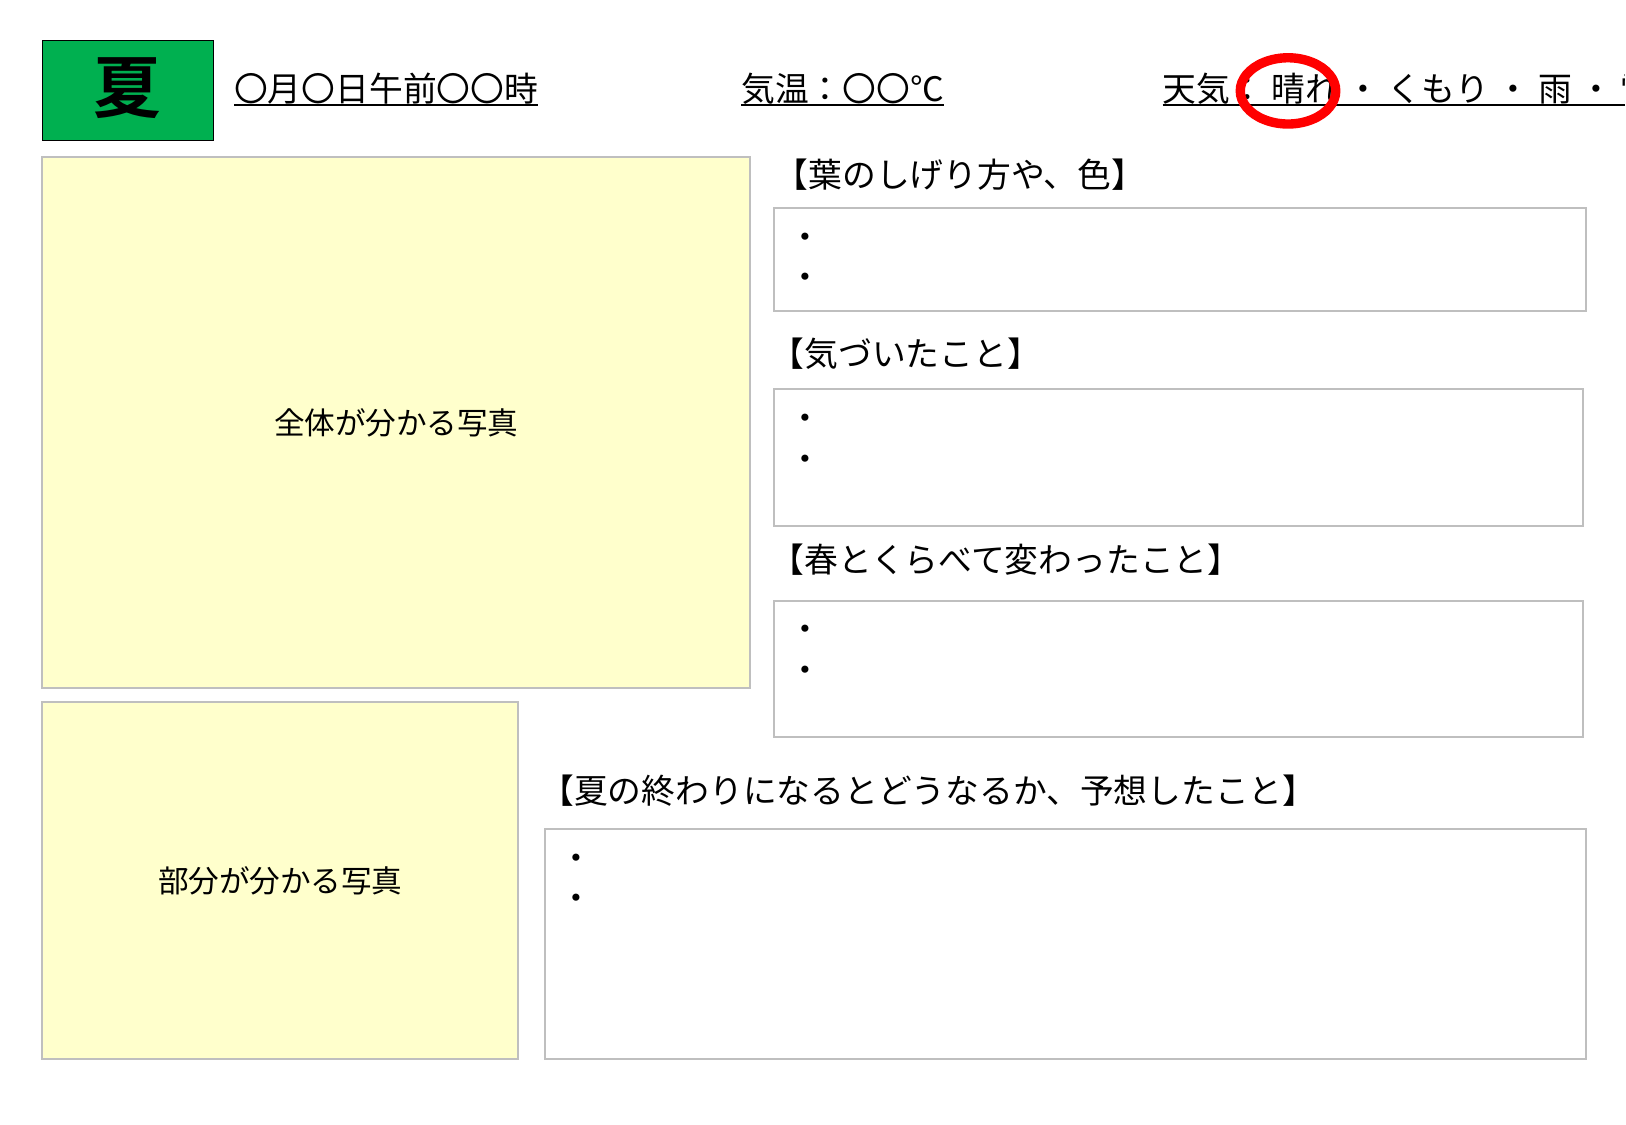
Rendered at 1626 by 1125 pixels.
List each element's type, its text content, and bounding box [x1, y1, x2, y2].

text_box 【気づいたこと】 [756, 325, 1411, 381]
text_box 天気： 晴れ ・ くもり ・ 雨 ・ 雪 [1150, 40, 1625, 141]
text_box ・ ・ [773, 600, 1584, 738]
text_box [1239, 56, 1337, 126]
text_box ・ ・ [544, 828, 1587, 1060]
text_box 気温：〇〇℃ [729, 40, 1015, 141]
text_box 部分が分かる写真 [41, 701, 519, 1060]
text_box 〇月〇日午前〇〇時 [221, 40, 729, 141]
text_box 【夏の終わりになるとどうなるか、予想したこと】 [525, 762, 1364, 818]
text_box ・ ・ [773, 388, 1584, 527]
text_box 夏 [42, 40, 214, 141]
text_box 【葉のしげり方や、色】 [759, 146, 1230, 202]
text_box 全体が分かる写真 [41, 156, 751, 689]
text_box ・ ・ [773, 207, 1587, 312]
text_box 【春とくらべて変わったこと】 [756, 531, 1411, 587]
